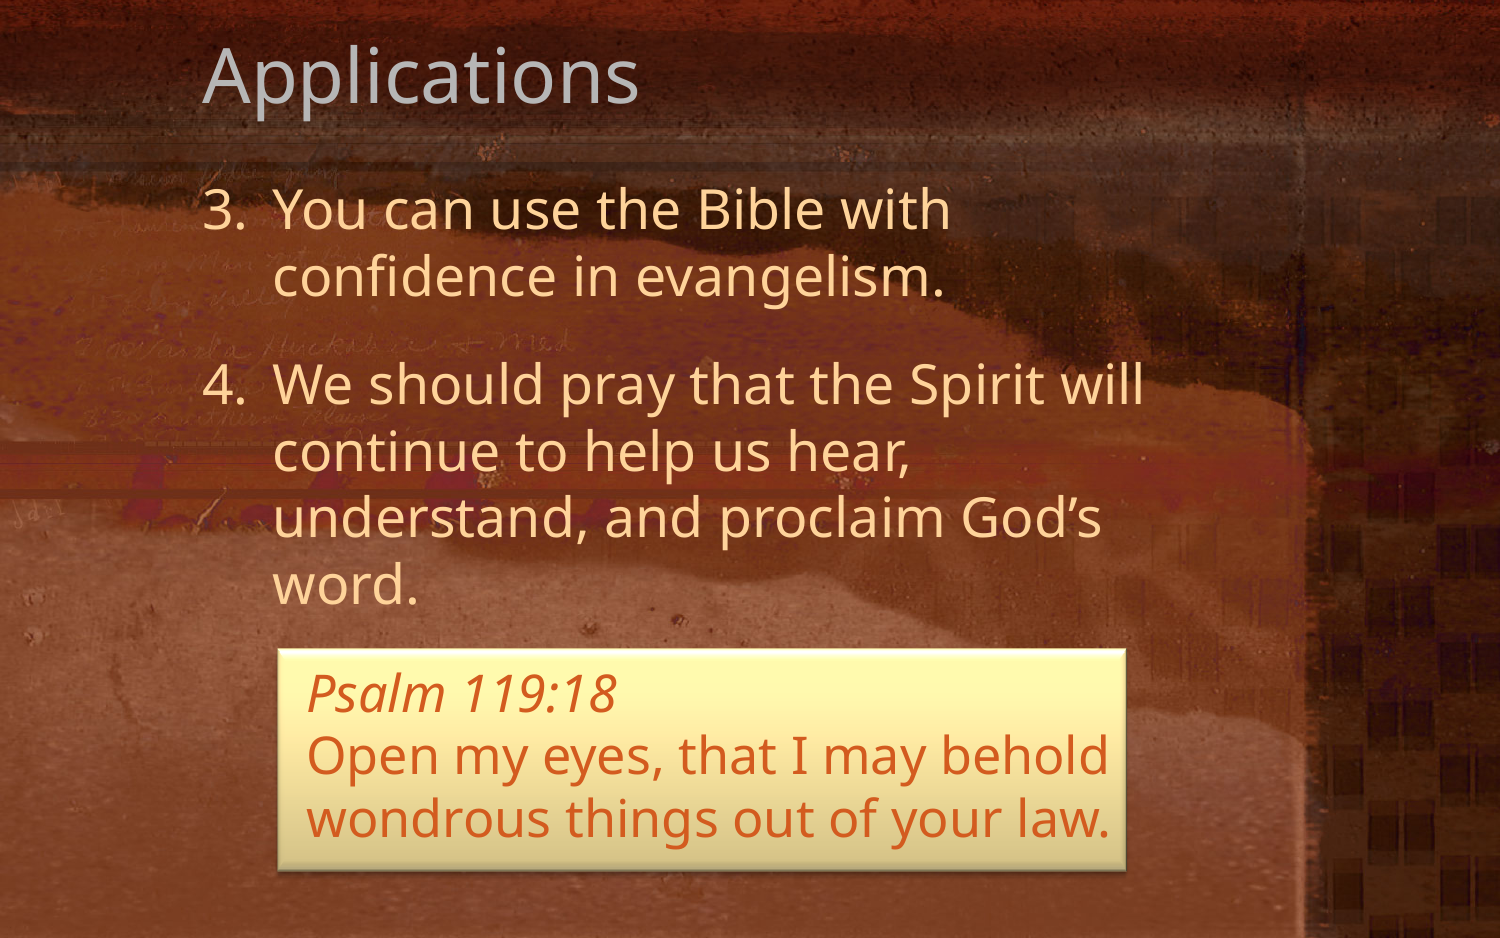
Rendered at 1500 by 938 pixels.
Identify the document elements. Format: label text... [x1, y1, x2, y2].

picture [0, 0, 1500, 938]
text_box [260, 635, 1143, 886]
text_box Applications [187, 0, 1334, 146]
text_box You can use the Bible with confidence in evangelism. We should pray that the Spirit will continue to help us hear, understand, and proclaim God’s word. [187, 166, 1188, 886]
